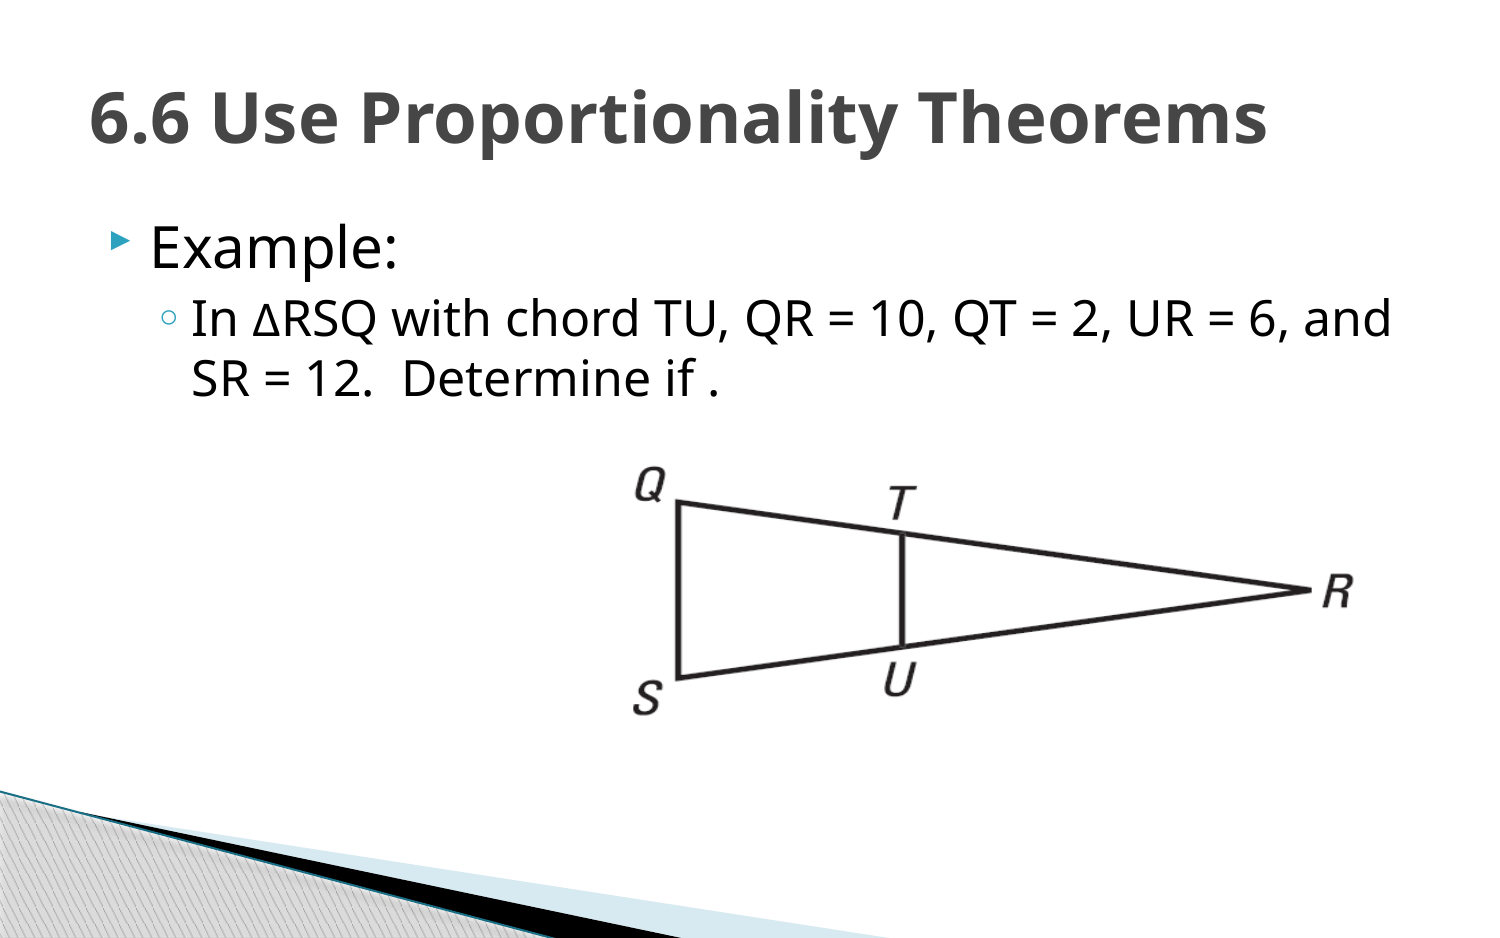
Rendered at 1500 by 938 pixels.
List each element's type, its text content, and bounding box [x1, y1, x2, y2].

title 6.6 Use Proportionality Theorems [75, 37, 1425, 194]
picture [624, 457, 1359, 729]
